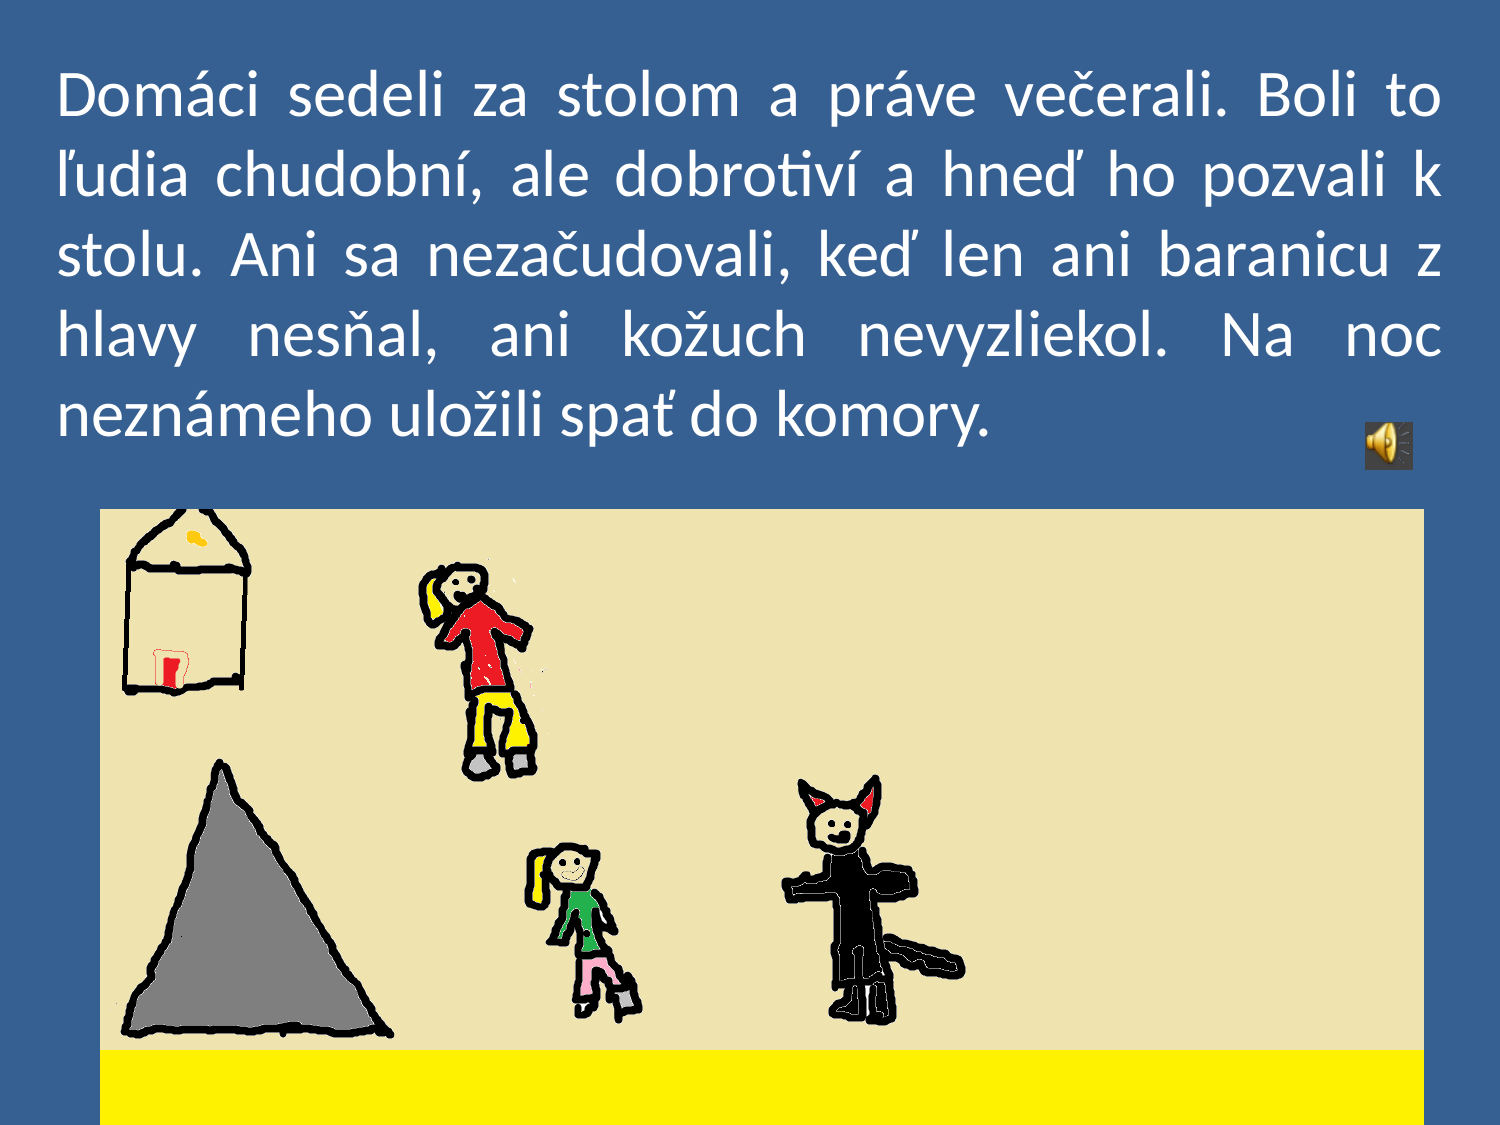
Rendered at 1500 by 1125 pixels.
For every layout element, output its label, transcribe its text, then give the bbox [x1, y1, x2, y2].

text_box Domáci sedeli za stolom a práve večerali. Boli to ľudia chudobní, ale dobrotiví a hneď ho pozvali k stolu. Ani sa nezačudovali, keď len ani baranicu z hlavy nesňal, ani kožuch nevyzliekol. Na noc neznámeho uložili spať do komory. [41, 42, 1459, 458]
picture [1363, 420, 1415, 471]
picture [100, 508, 1424, 1125]
